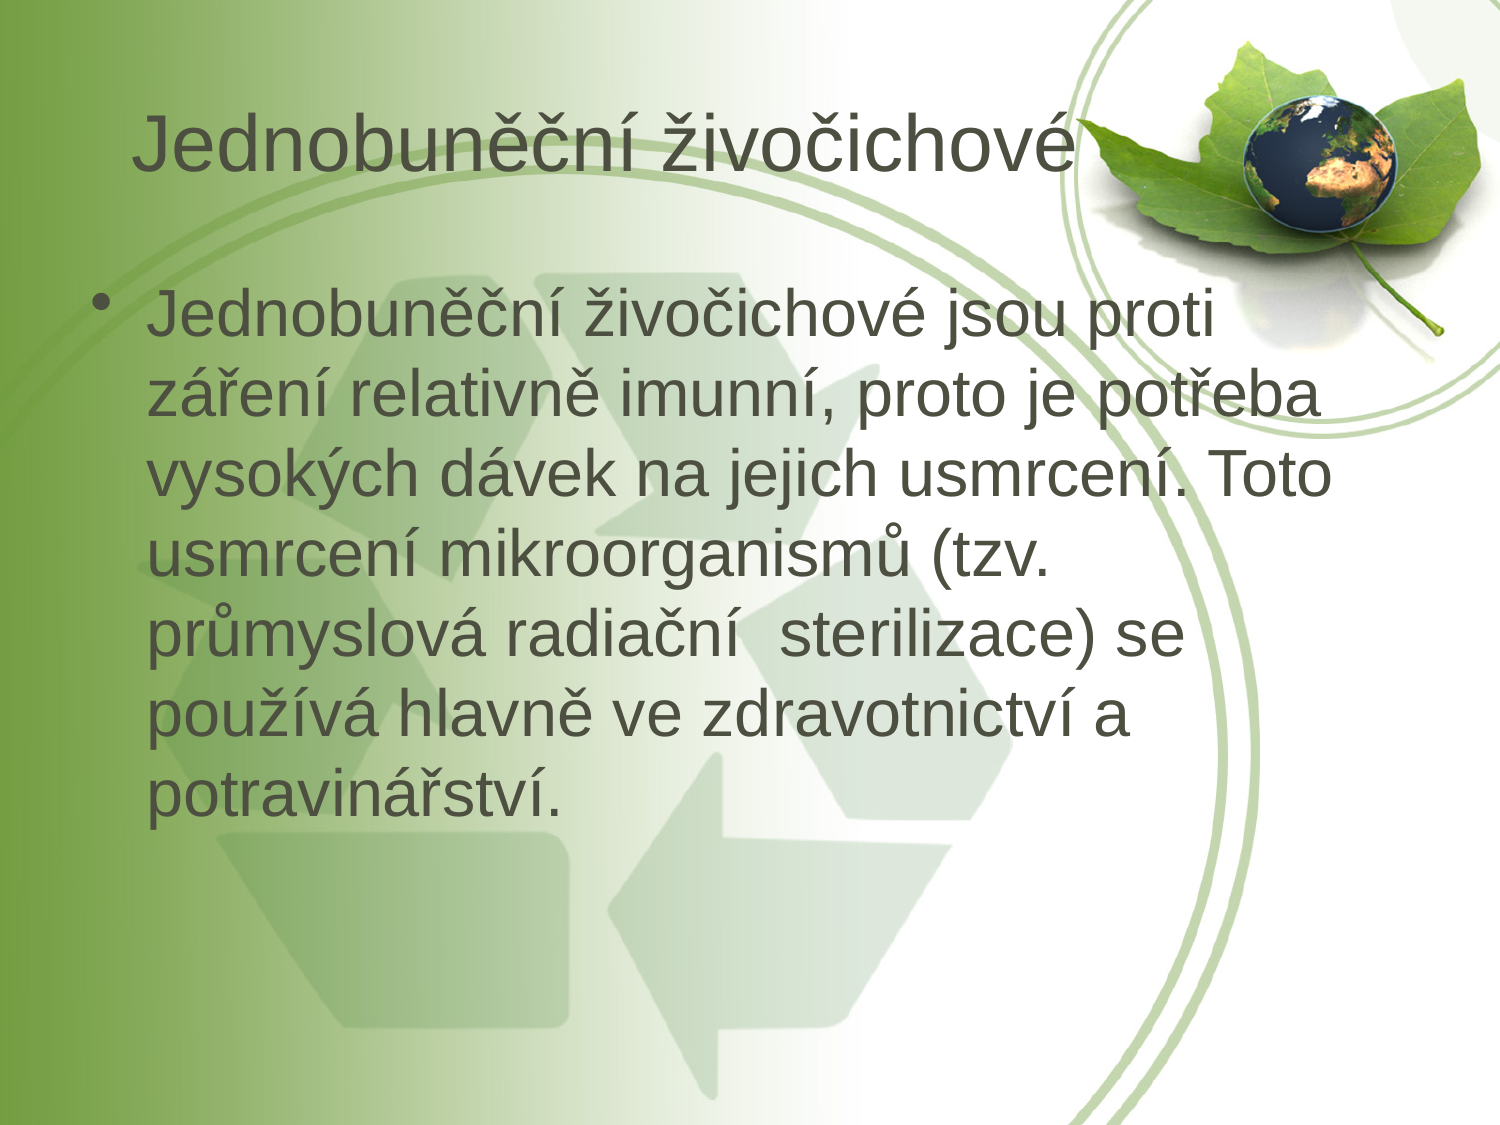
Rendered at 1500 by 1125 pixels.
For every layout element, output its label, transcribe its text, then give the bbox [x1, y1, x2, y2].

picture [0, 0, 1500, 1125]
title Jednobuněční živočichové [75, 45, 1138, 233]
list Jednobuněční živočichové jsou proti záření relativně imunní, proto je potřeba vysokých dávek na jejich usmrcení. Toto usmrcení mikroorganismů (tzv. průmyslová radiační sterilizace) se používá hlavně ve zdravotnictví a potravinářství. [75, 262, 1425, 1005]
